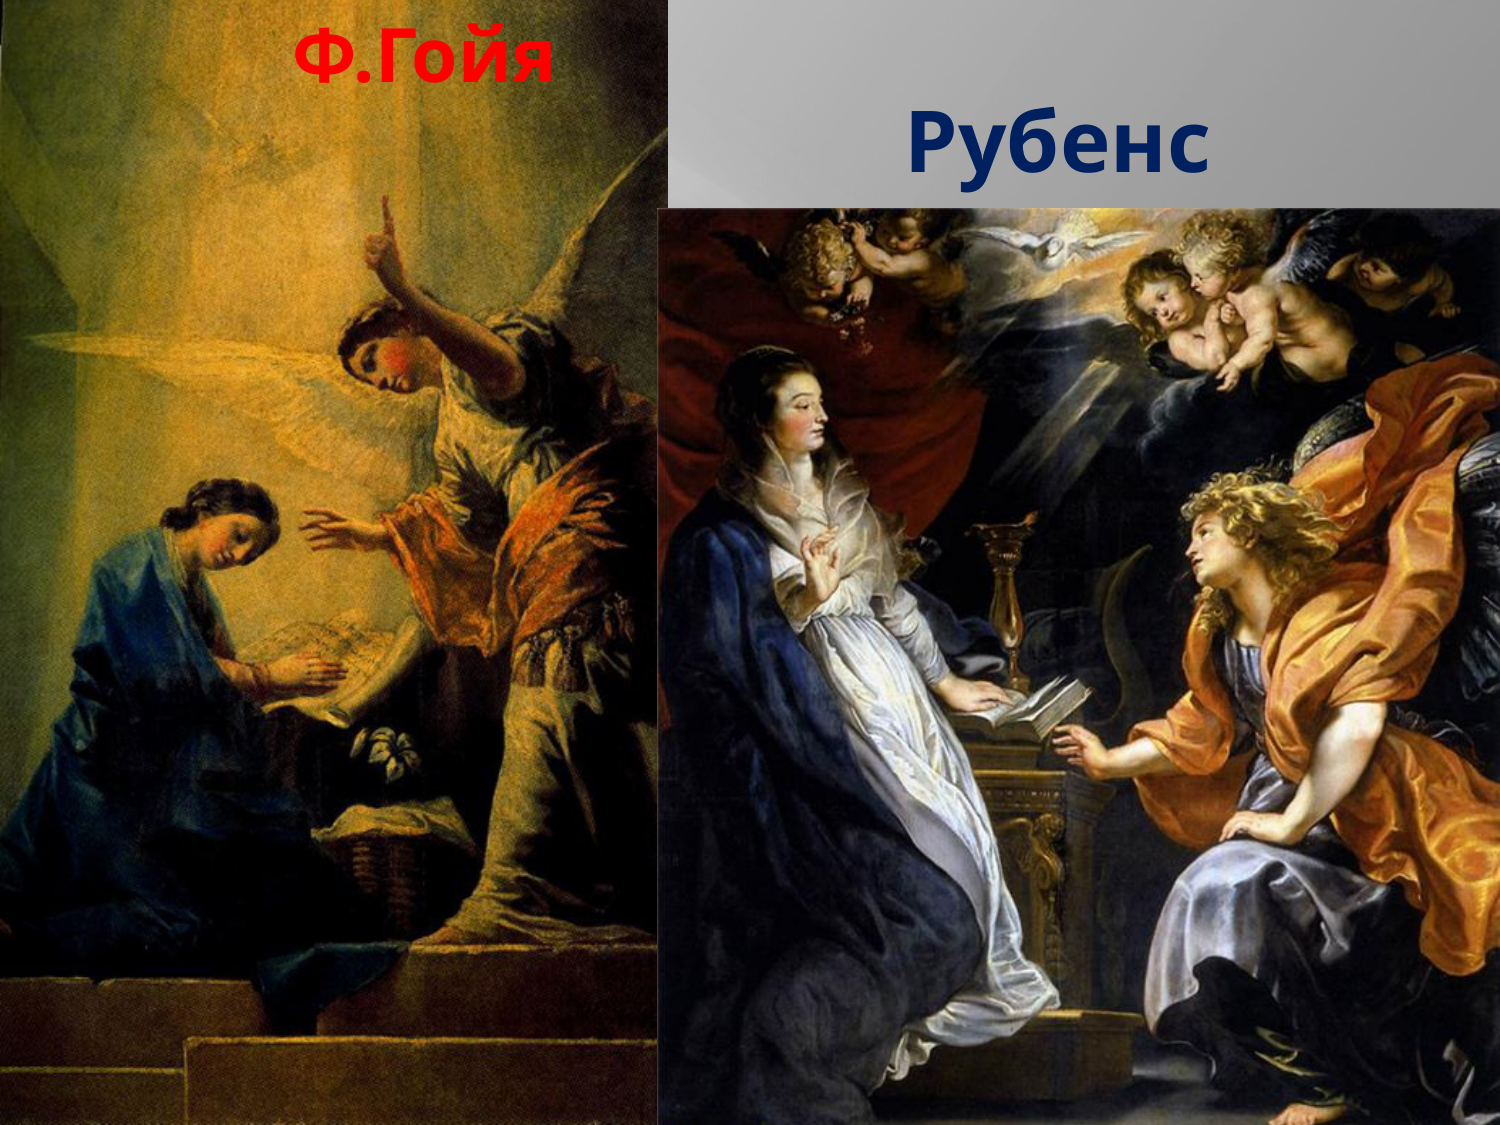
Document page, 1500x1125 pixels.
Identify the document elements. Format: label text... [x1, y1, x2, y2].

title Рубенс [711, 45, 1425, 207]
picture [0, 0, 1500, 1125]
